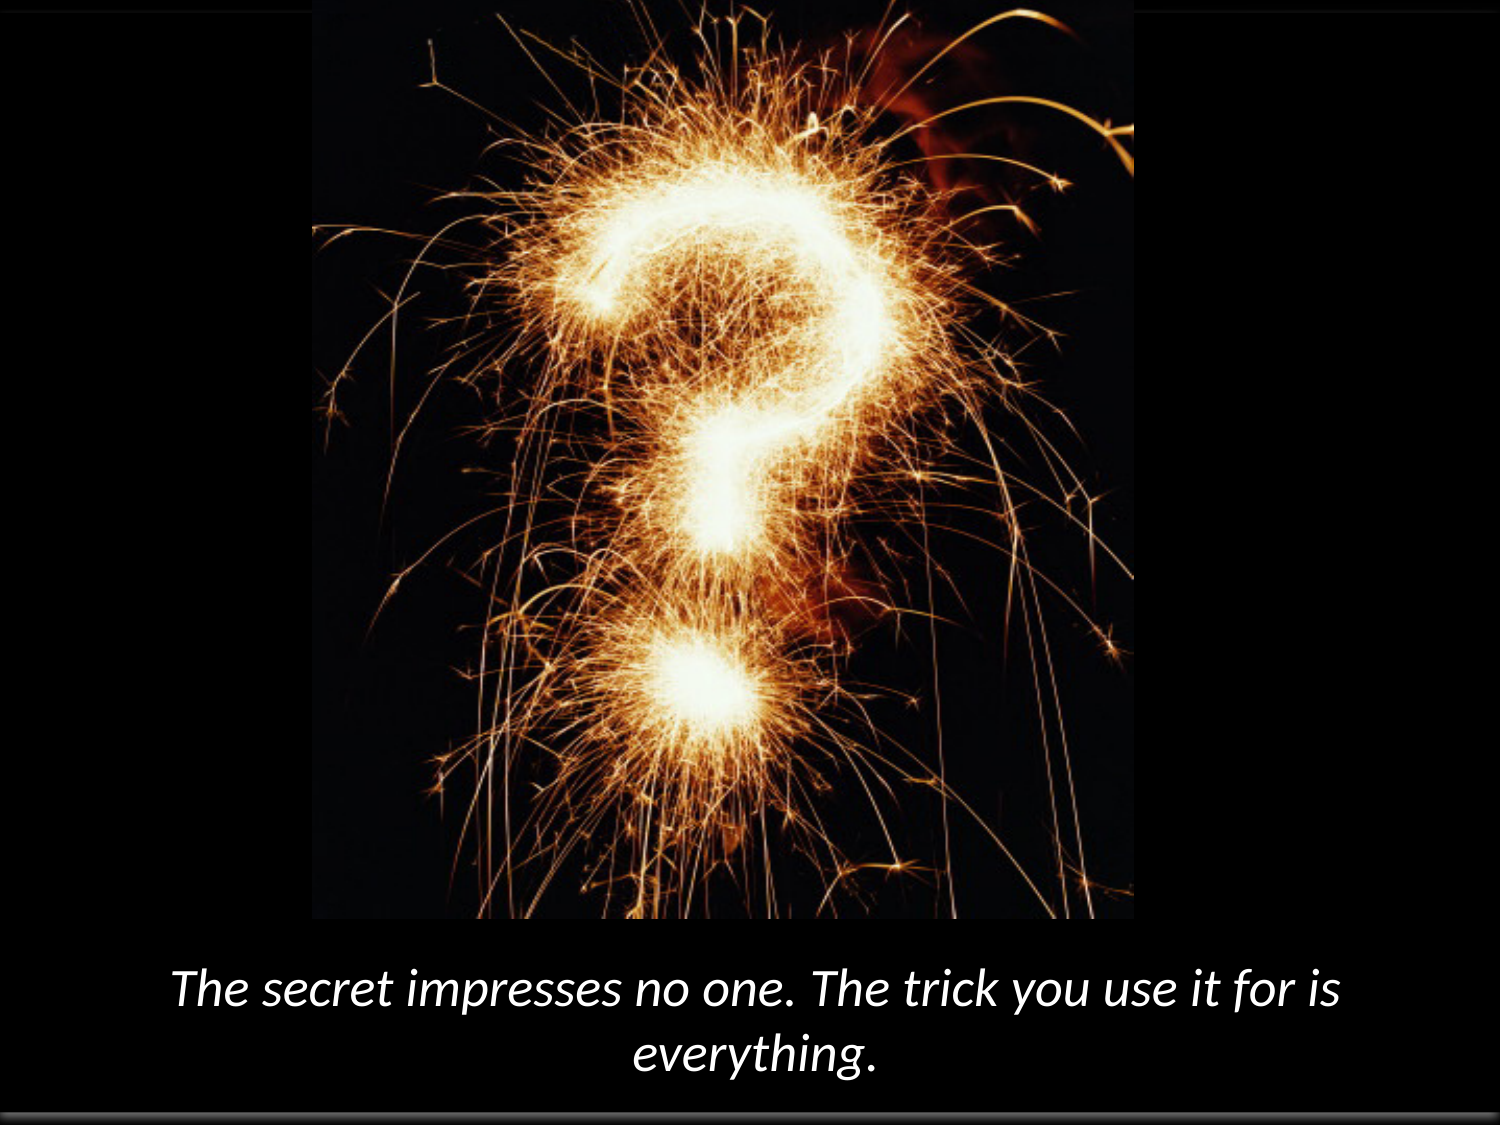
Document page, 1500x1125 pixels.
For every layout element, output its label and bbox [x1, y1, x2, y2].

text_box [0, 0, 1500, 1113]
picture [0, 1121, 1500, 1125]
